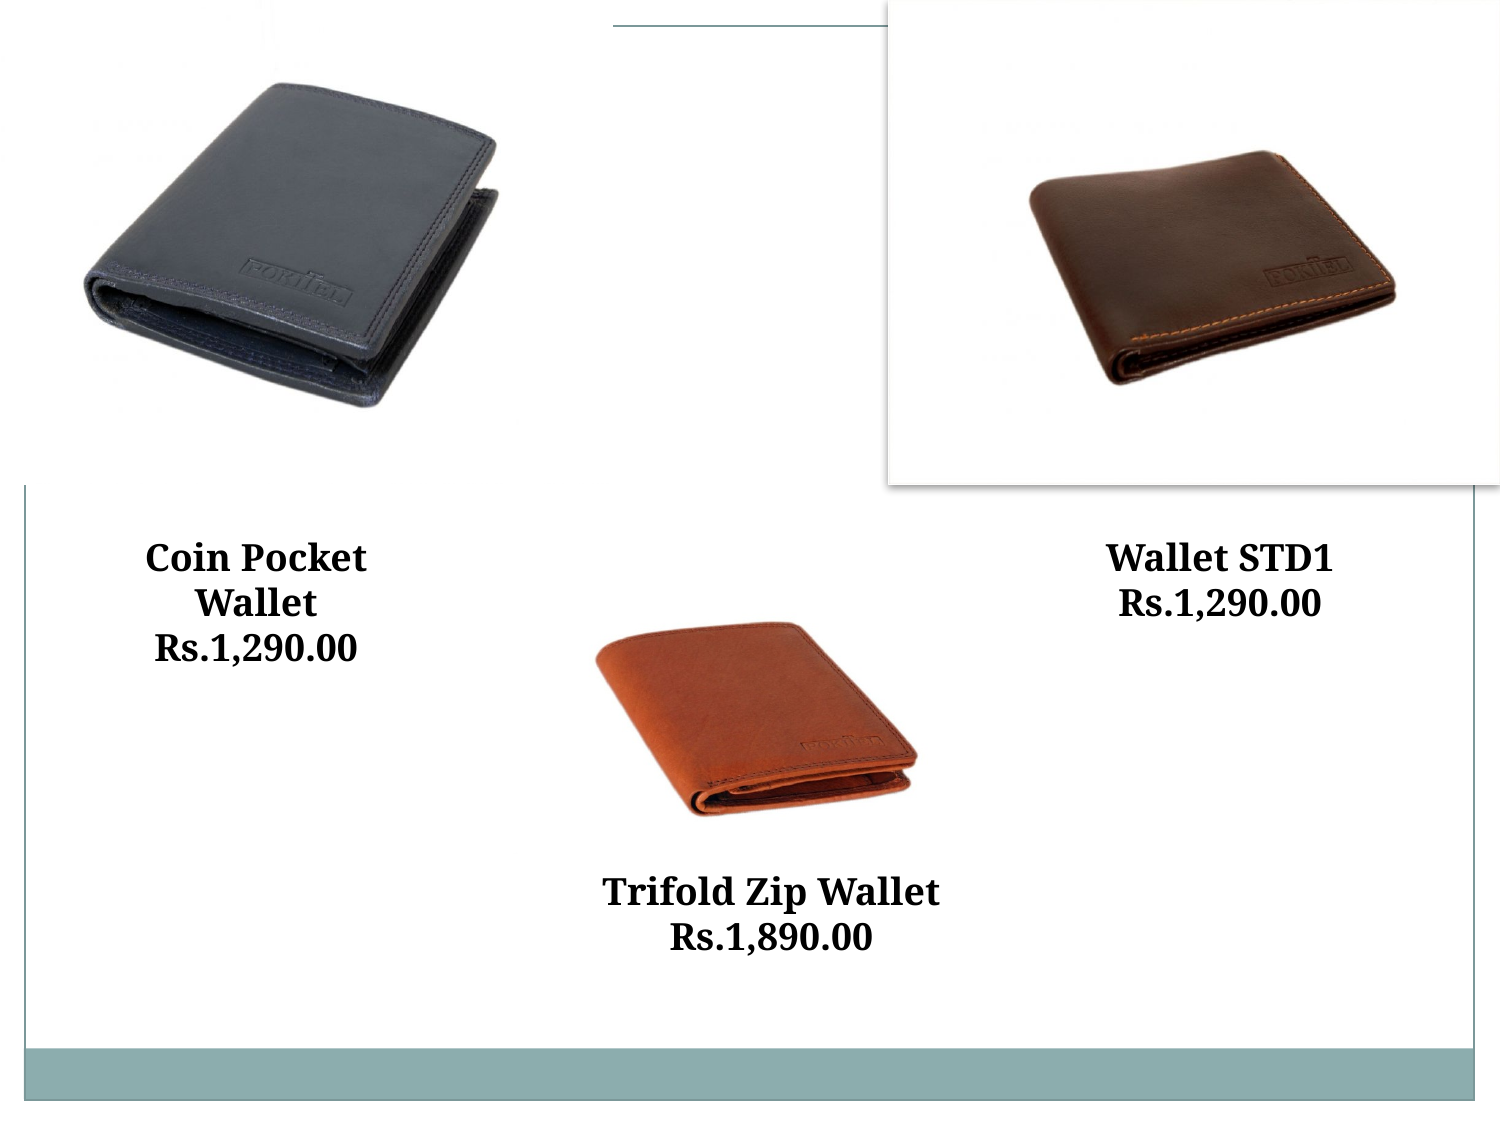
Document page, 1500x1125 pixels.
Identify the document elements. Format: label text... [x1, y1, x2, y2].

text_box Wallet STD1 Rs.1,290.00 [1088, 526, 1352, 631]
picture [888, 0, 1500, 485]
picture [0, 0, 613, 485]
text_box Trifold Zip Wallet Rs.1,890.00 [584, 868, 959, 966]
picture [512, 578, 989, 857]
text_box Coin Pocket Wallet Rs.1,290.00 [74, 526, 438, 676]
